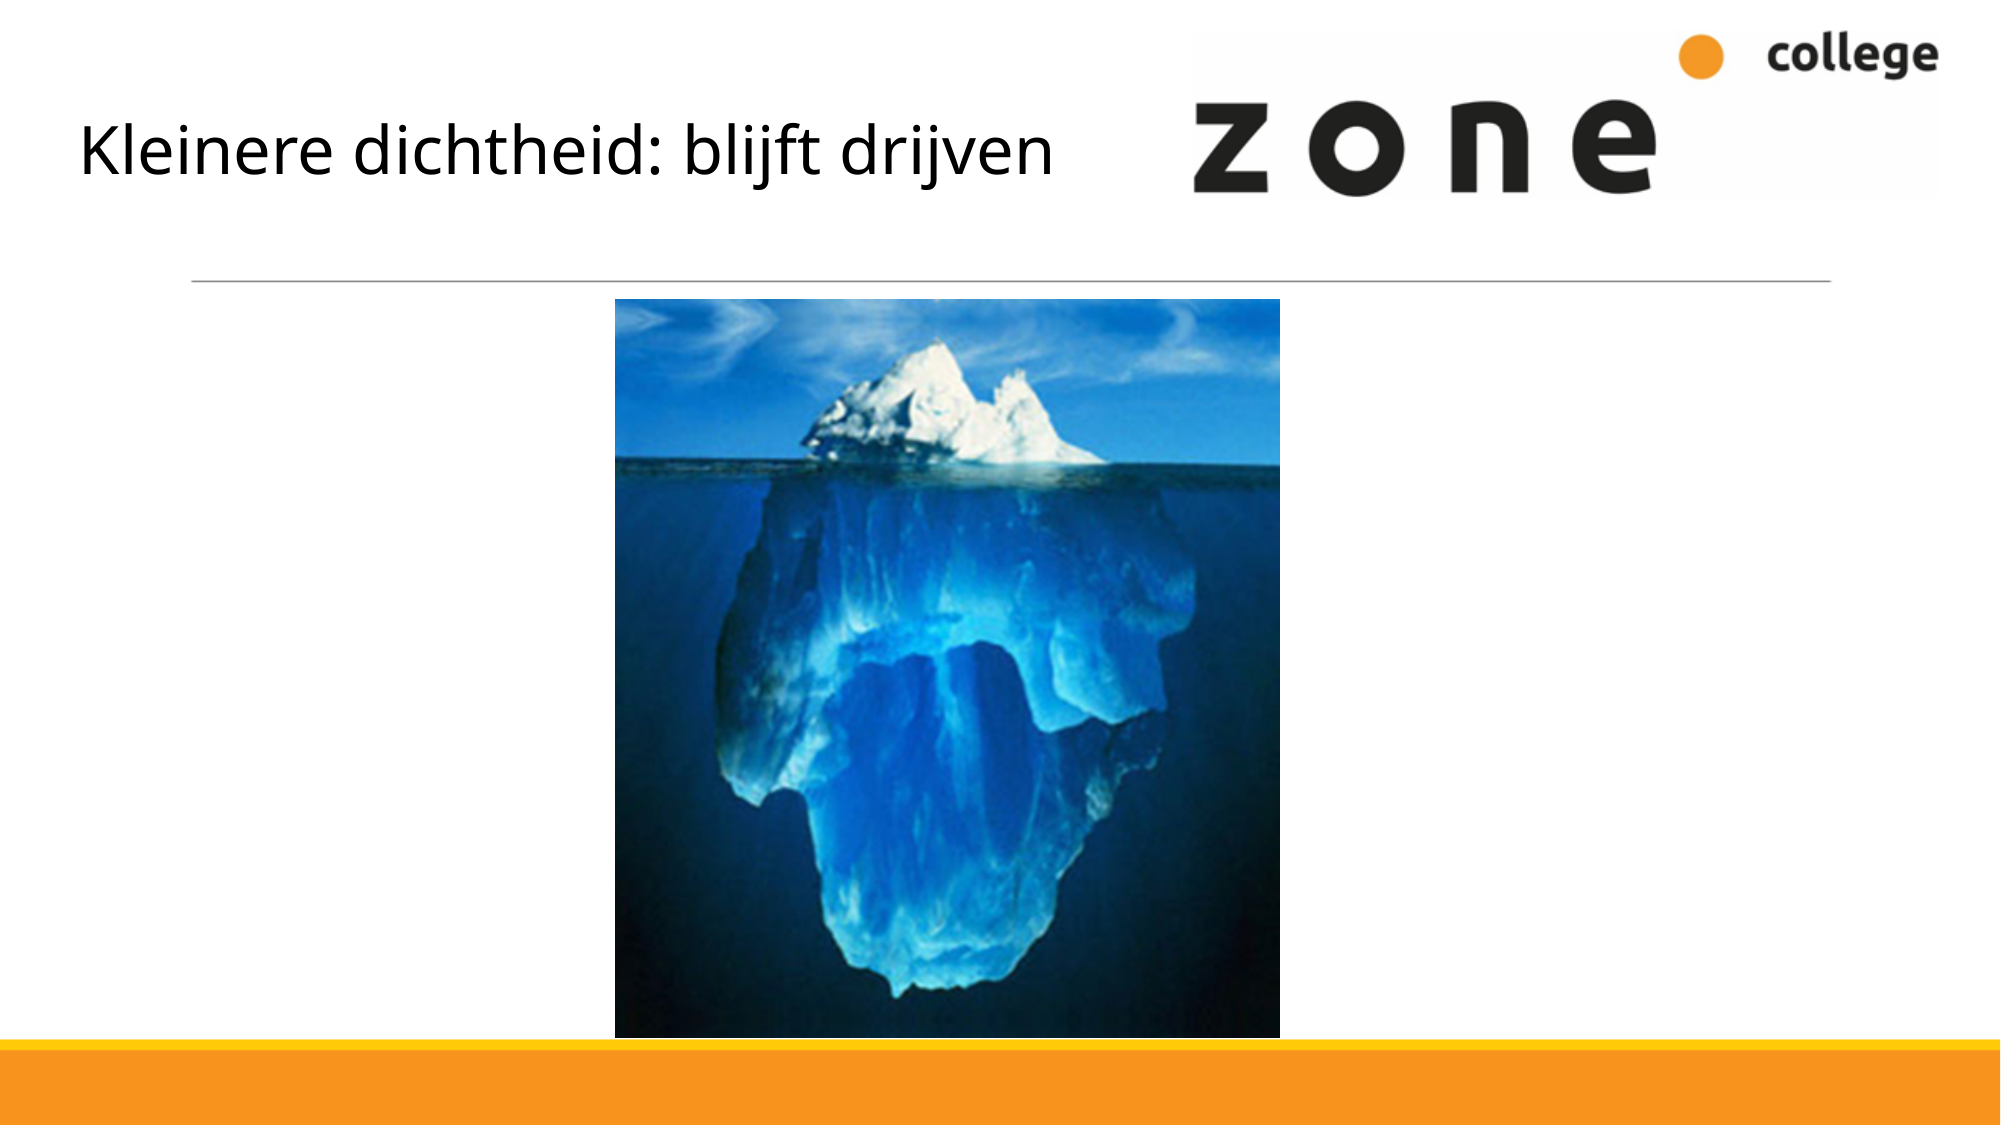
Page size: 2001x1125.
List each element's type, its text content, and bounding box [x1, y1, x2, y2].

picture [0, 0, 2001, 1125]
title Kleinere dichtheid: blijft drijven [60, 87, 1076, 219]
